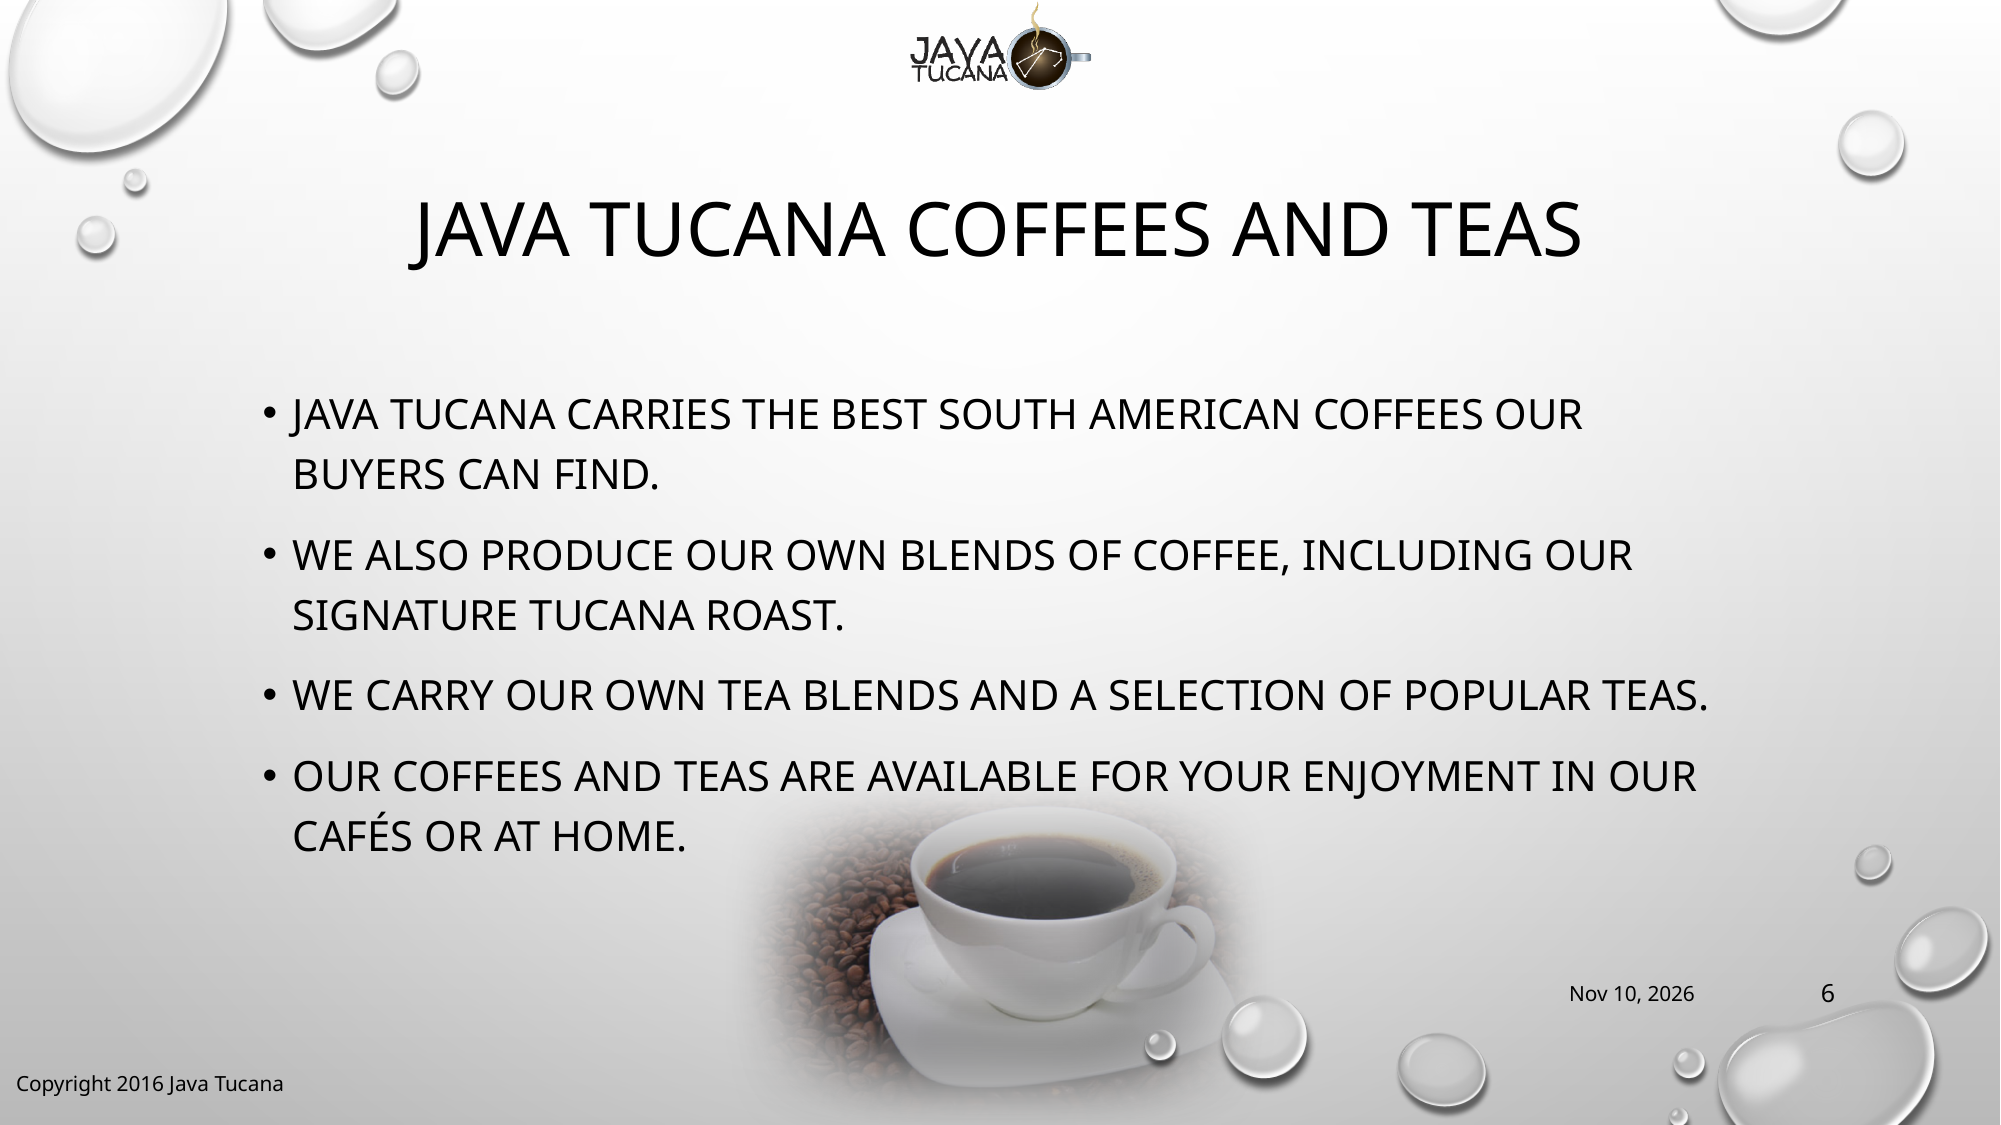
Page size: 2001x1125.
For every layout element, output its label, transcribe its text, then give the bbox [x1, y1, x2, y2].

title Java Tucana Coffees and Teas [149, 101, 1851, 364]
footer Copyright 2016 Java Tucana [1, 1055, 1096, 1116]
list Java Tucana carries the best South American coffees our buyers can find. We also produce our own blends of coffee, including our signature Tucana Roast. We carry our own tea blends and a selection of popular teas. Our coffees and teas are available for your enjoyment in our cafés or at home. [247, 370, 1763, 1030]
picture [0, 0, 2000, 1125]
slide_number 8-Feb-16 [1259, 965, 1710, 1025]
slide_number 6 [1724, 965, 1851, 1025]
